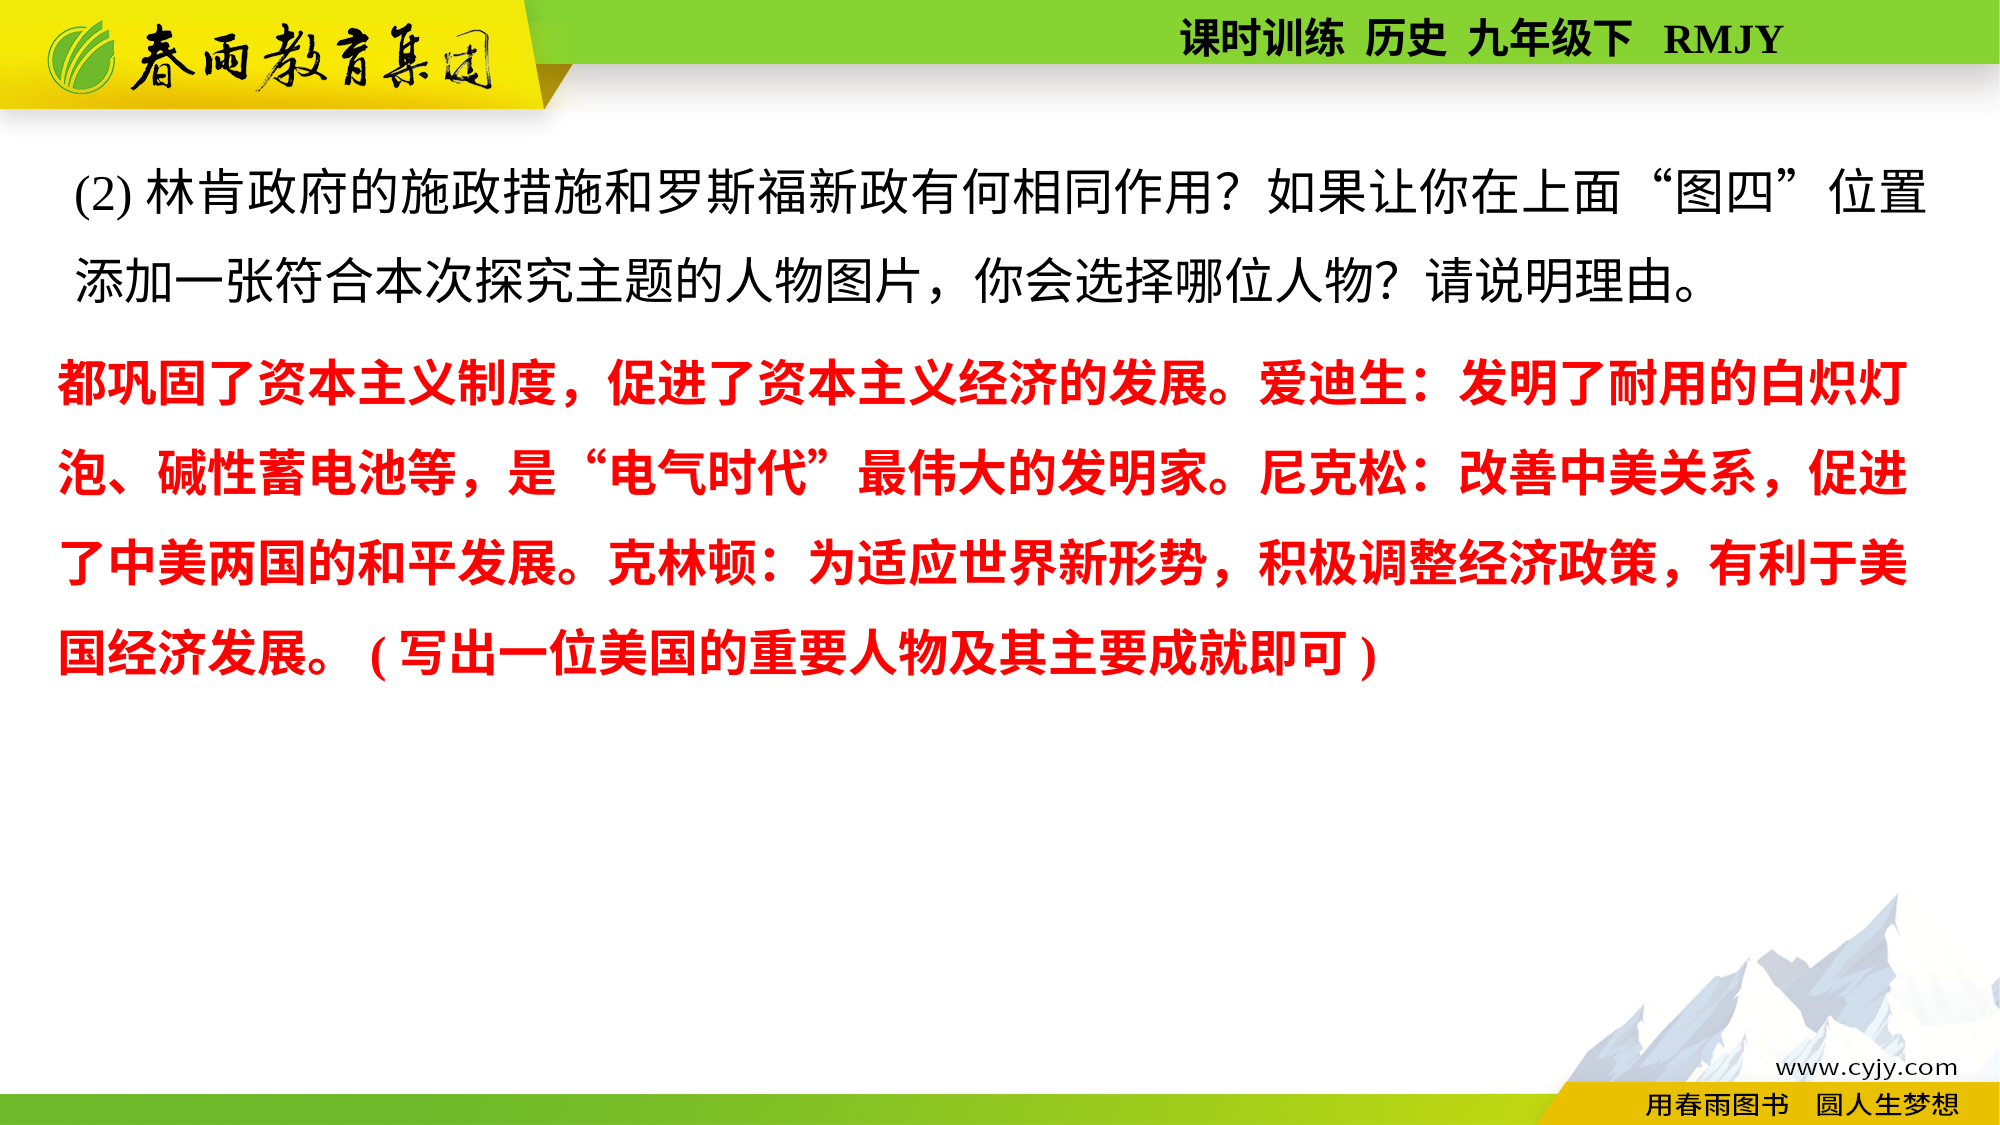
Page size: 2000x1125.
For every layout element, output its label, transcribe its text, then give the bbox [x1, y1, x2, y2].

list (2)林肯政府的施政措施和罗斯福新政有何相同作用？如果让你在上面“图四”位置添加一张符合本次探究主题的人物图片，你会选择哪位人物？请说明理由。 [59, 122, 1944, 308]
picture [0, 0, 2000, 1125]
text_box 都巩固了资本主义制度，促进了资本主义经济的发展。爱迪生：发明了耐用的白炽灯泡、碱性蓄电池等，是“电气时代”最伟大的发明家。尼克松：改善中美关系，促进了中美两国的和平发展。克林顿：为适应世界新形势，积极调整经济政策，有利于美国经济发展。(写出一位美国的重要人物及其主要成就即可) [42, 313, 1944, 689]
